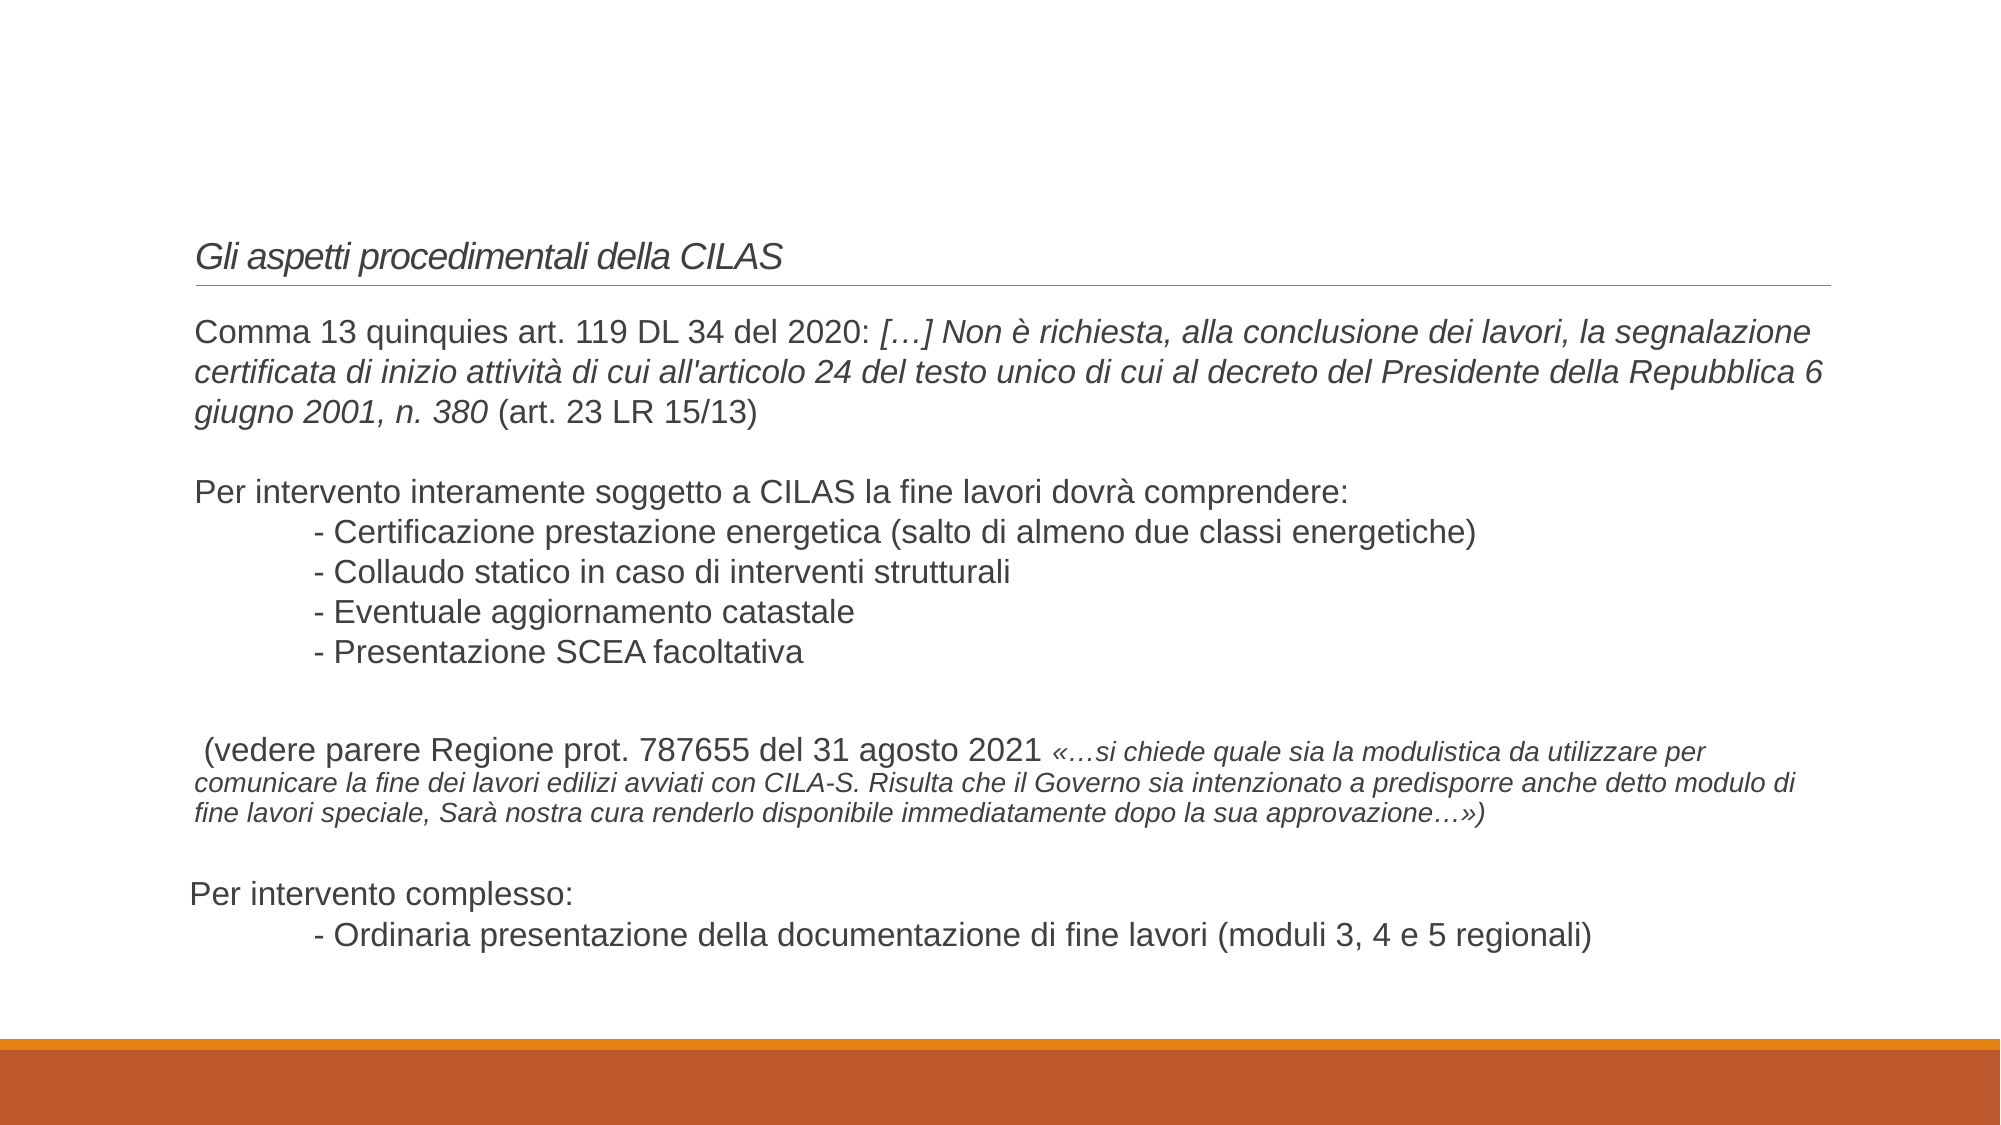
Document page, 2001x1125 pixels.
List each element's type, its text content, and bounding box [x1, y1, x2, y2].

list Comma 13 quinquies art. 119 DL 34 del 2020: […] Non è richiesta, alla conclusione dei lavori, la segnalazione certificata di inizio attività di cui all'articolo 24 del testo unico di cui al decreto del Presidente della Repubblica 6 giugno 2001, n. 380 (art. 23 LR 15/13) Per intervento interamente soggetto a CILAS la fine lavori dovrà comprendere: - Certificazione prestazione energetica (salto di almeno due classi energetiche) - Collaudo statico in caso di interventi strutturali - Eventuale aggiornamento catastale - Presentazione SCEA facoltativa (vedere parere Regione prot. 787655 del 31 agosto 2021 «…si chiede quale sia la modulistica da utilizzare per comunicare la fine dei lavori edilizi avviati con CILA-S. Risulta che il Governo sia intenzionato a predisporre anche detto modulo di fine lavori speciale, Sarà nostra cura renderlo disponibile immediatamente dopo la sua approvazione…») Per intervento complesso: - Ordinaria presentazione della documentazione di fine lavori (moduli 3, 4 e 5 regionali) [180, 302, 1830, 963]
title Gli aspetti procedimentali della CILAS [180, 47, 1830, 285]
